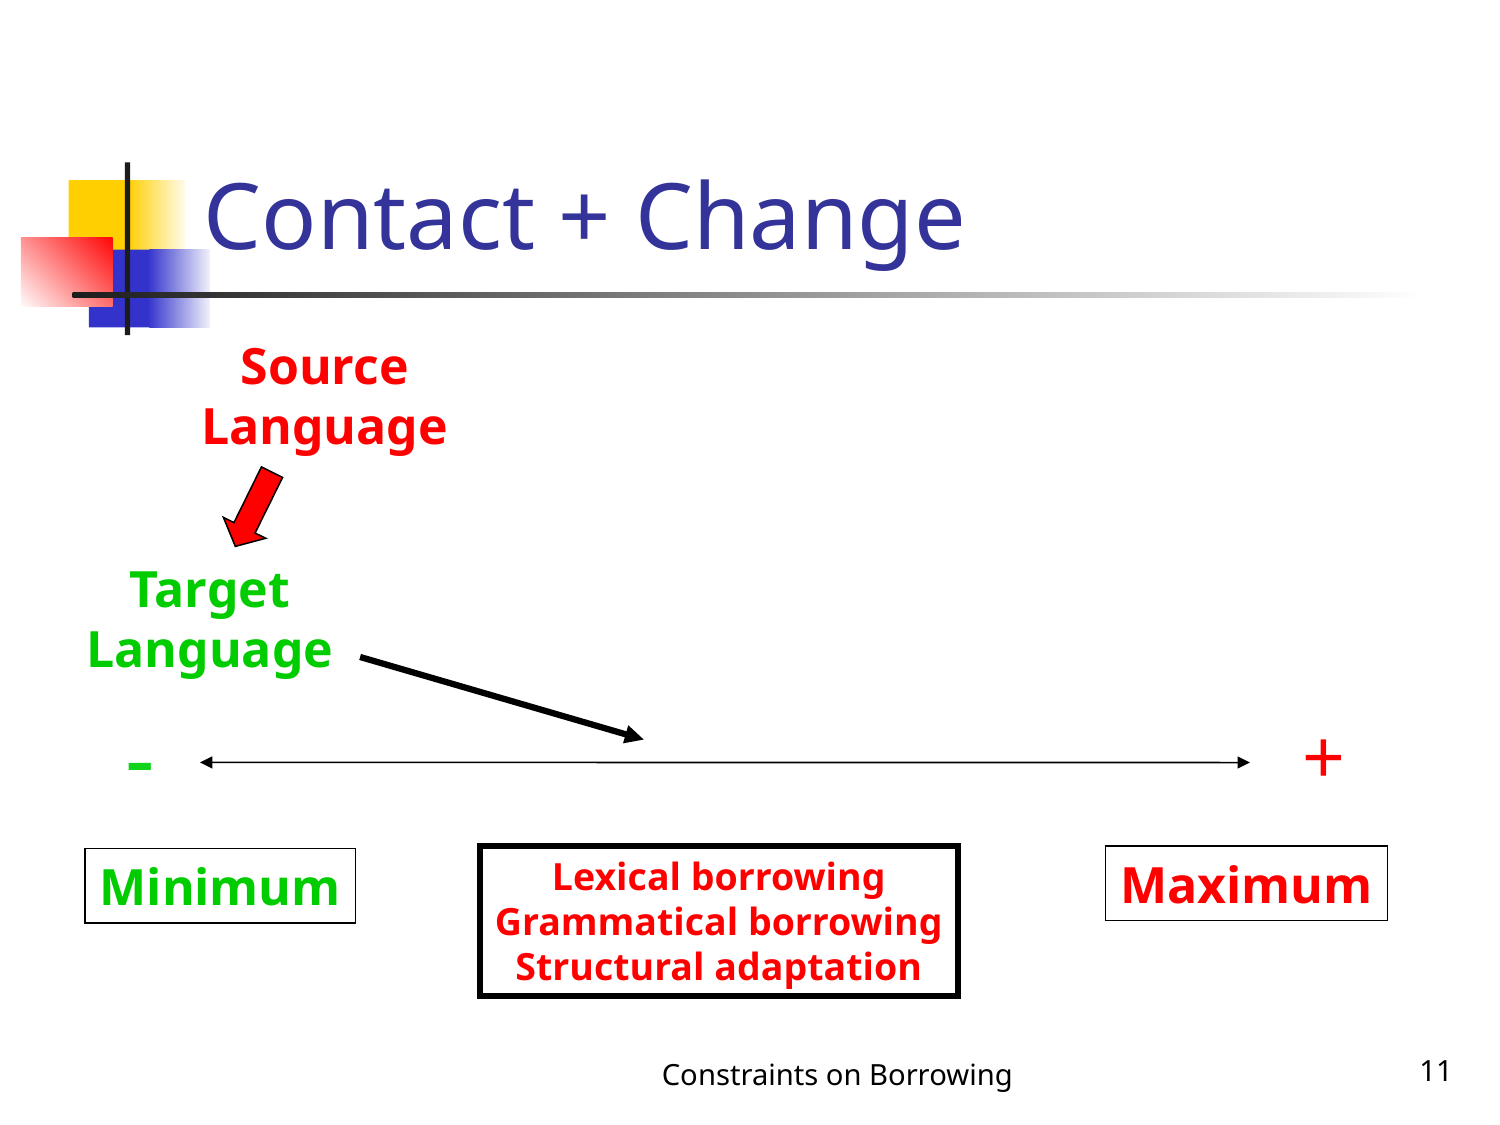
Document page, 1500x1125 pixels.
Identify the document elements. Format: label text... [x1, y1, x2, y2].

text_box [360, 656, 644, 743]
text_box Target Language [71, 549, 349, 685]
text_box Maximum [1105, 846, 1388, 921]
text_box [223, 466, 283, 547]
footer Constraints on Borrowing [599, 1023, 1076, 1100]
text_box Minimum [84, 848, 356, 924]
text_box + [1287, 702, 1361, 807]
text_box [199, 756, 1250, 769]
text_box - [110, 692, 171, 818]
title Contact + Change [188, 34, 1468, 276]
slide_number 11 [1154, 1023, 1468, 1100]
text_box Lexical borrowing Grammatical borrowing Structural adaptation [479, 846, 958, 996]
text_box Source Language [186, 327, 464, 463]
